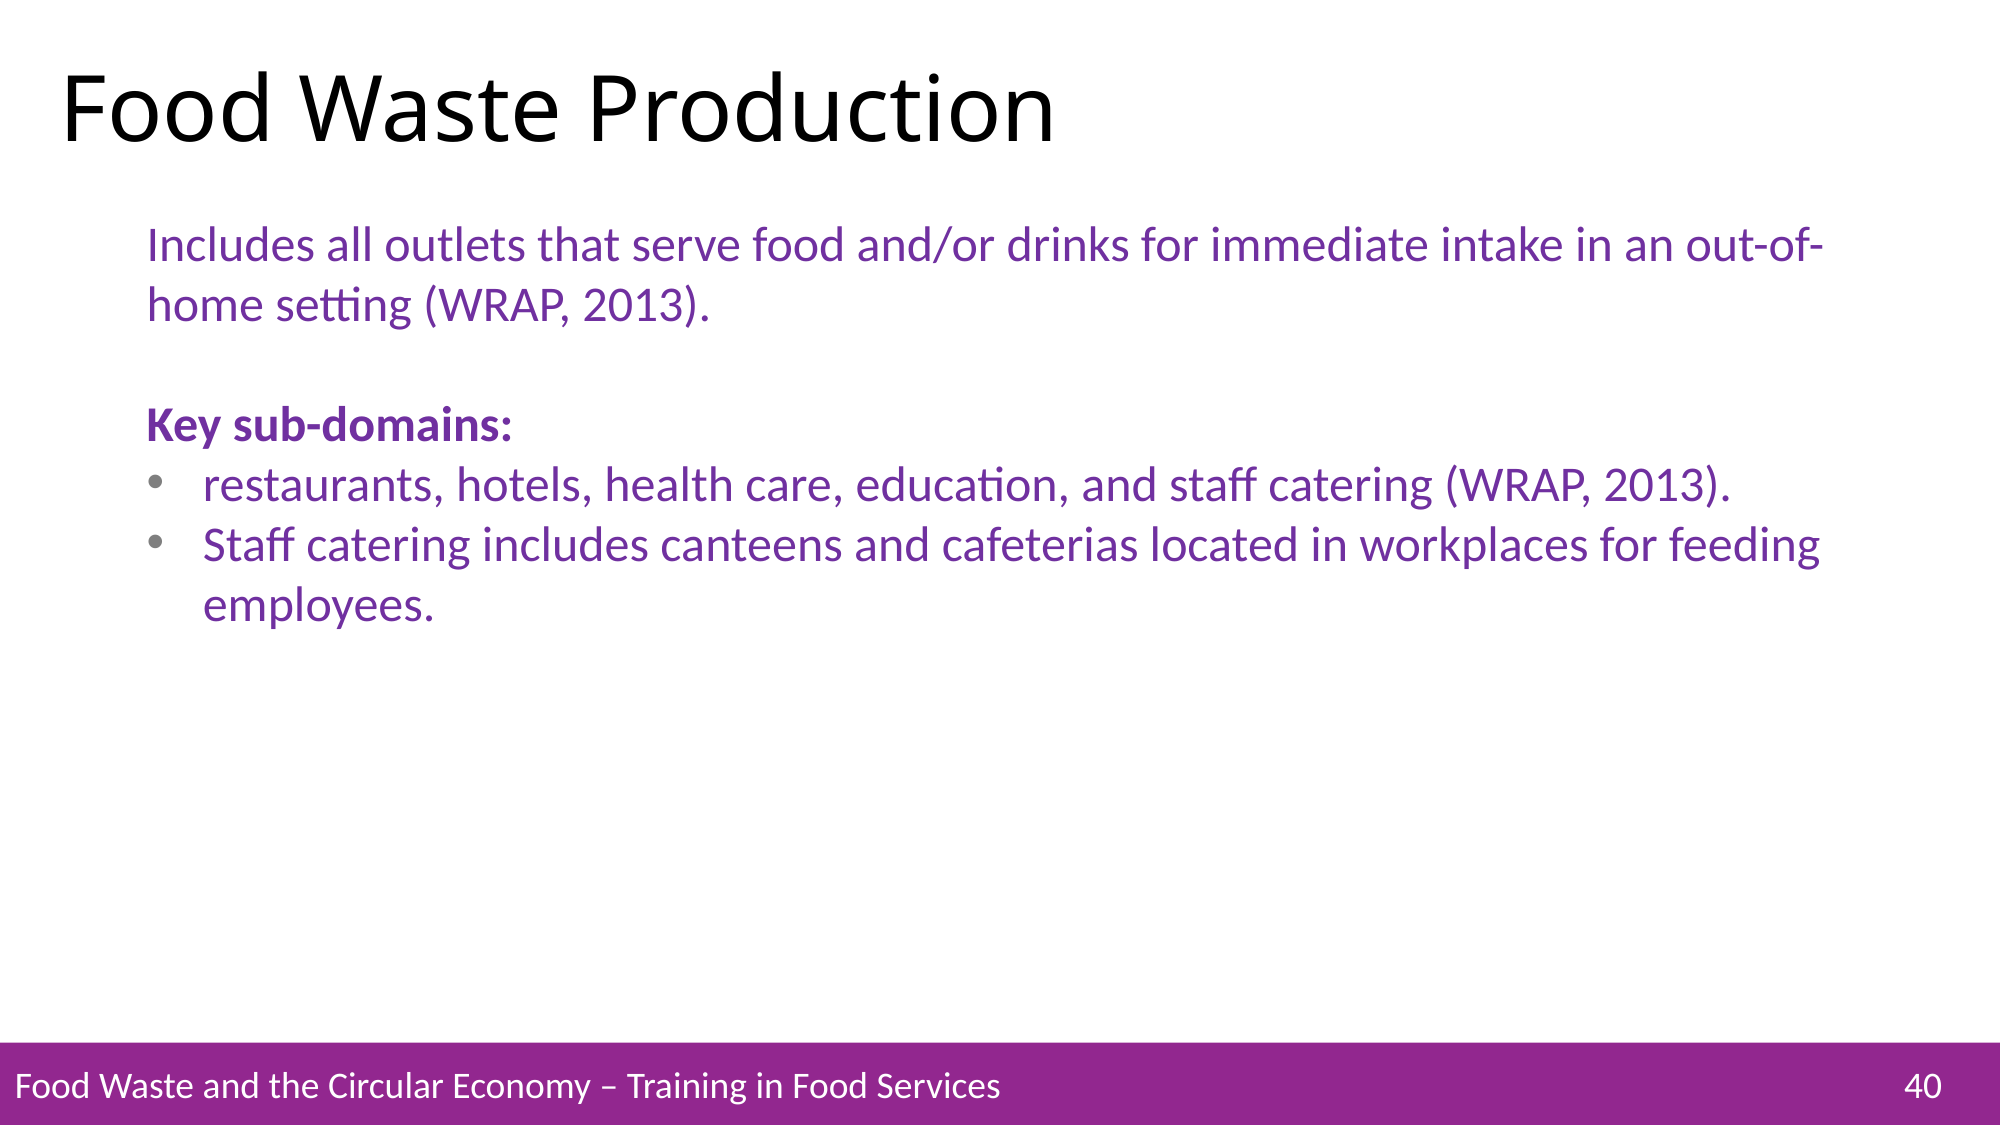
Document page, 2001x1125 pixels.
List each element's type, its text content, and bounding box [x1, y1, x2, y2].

text_box Includes all outlets that serve food and/or drinks for immediate intake in an out-of-home setting (WRAP, 2013). Key sub-domains: restaurants, hotels, health care, education, and staff catering (WRAP, 2013). Staff catering includes canteens and cafeterias located in workplaces for feeding employees. [131, 204, 1869, 984]
text_box Food Waste Production [44, 0, 1610, 224]
